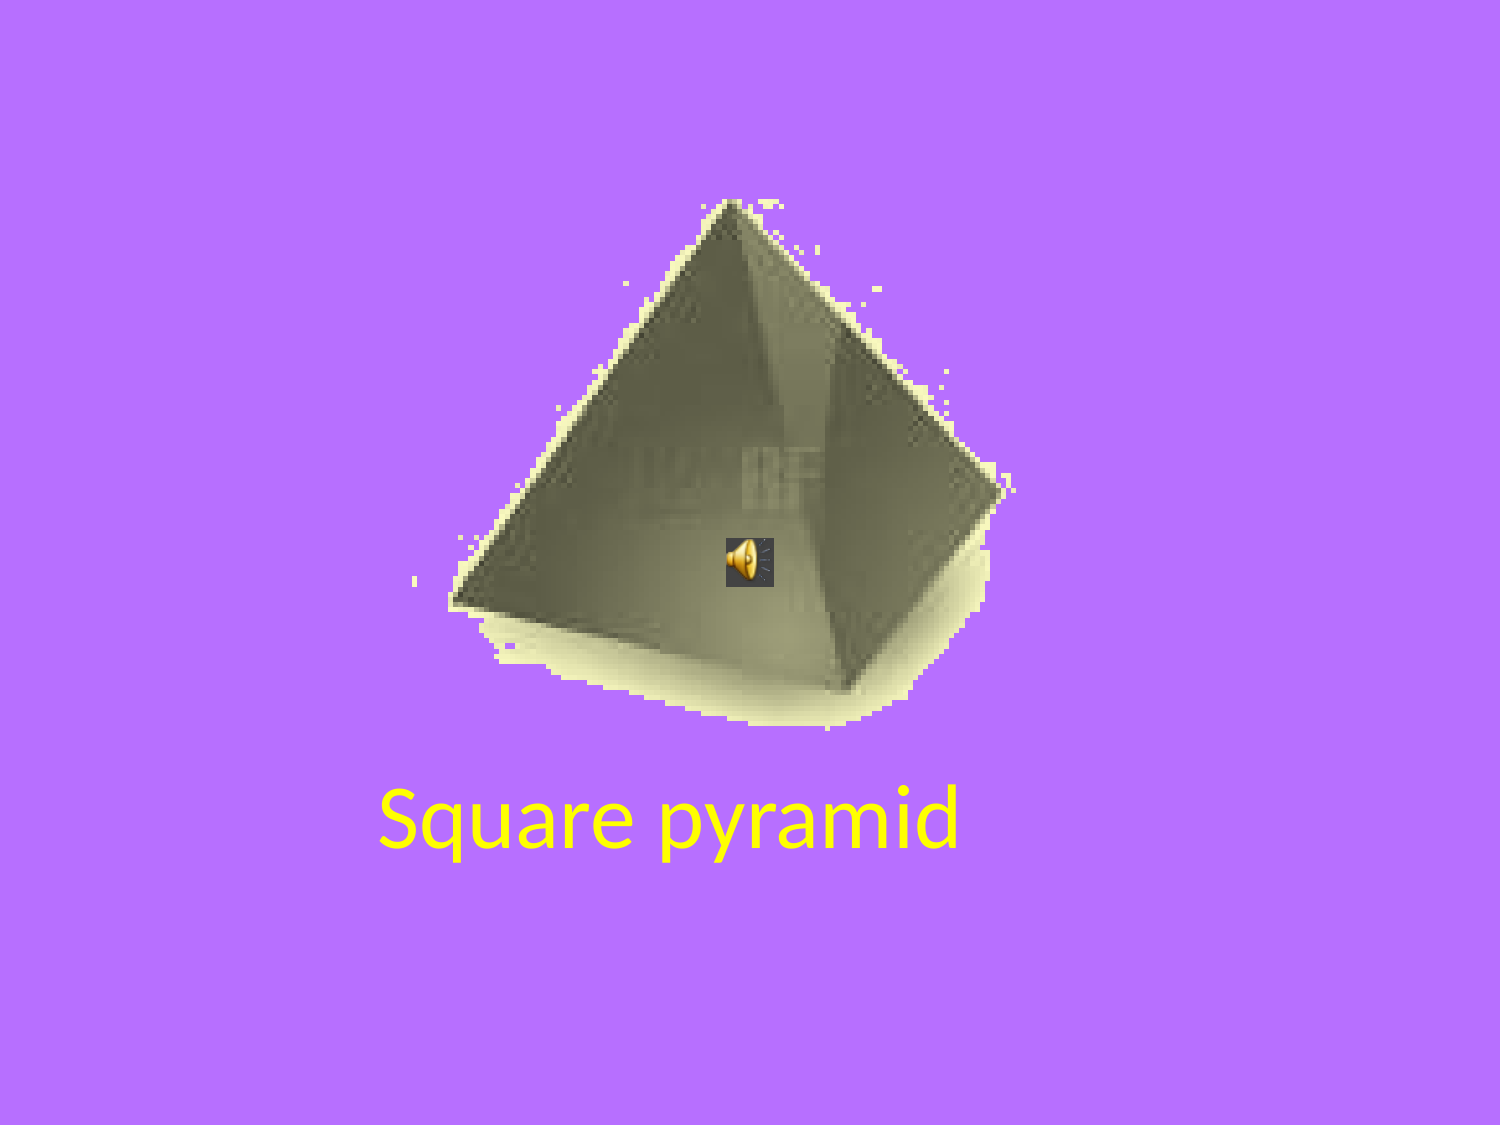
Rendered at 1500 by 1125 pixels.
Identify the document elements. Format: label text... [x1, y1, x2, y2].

picture [412, 199, 1053, 763]
text_box Square pyramid [362, 749, 1063, 875]
